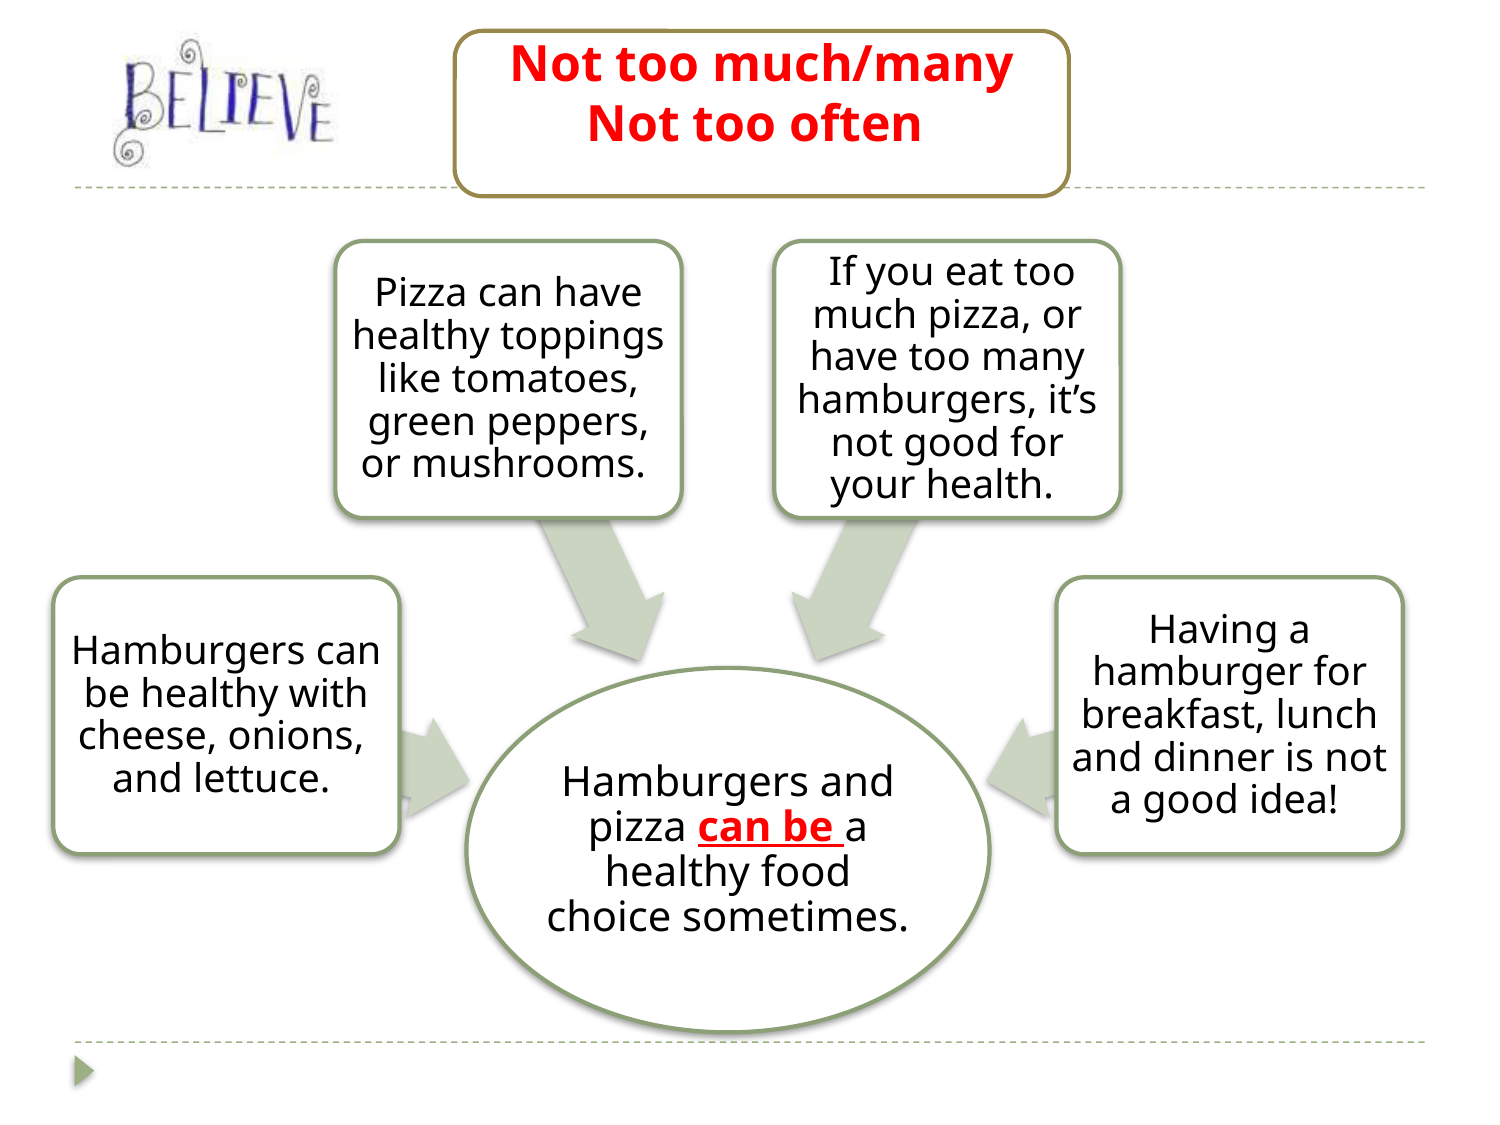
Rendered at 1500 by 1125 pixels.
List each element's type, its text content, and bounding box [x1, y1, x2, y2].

text_box Not too much/many Not too often [453, 29, 1071, 198]
picture [100, 30, 351, 179]
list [52, 231, 1404, 1042]
